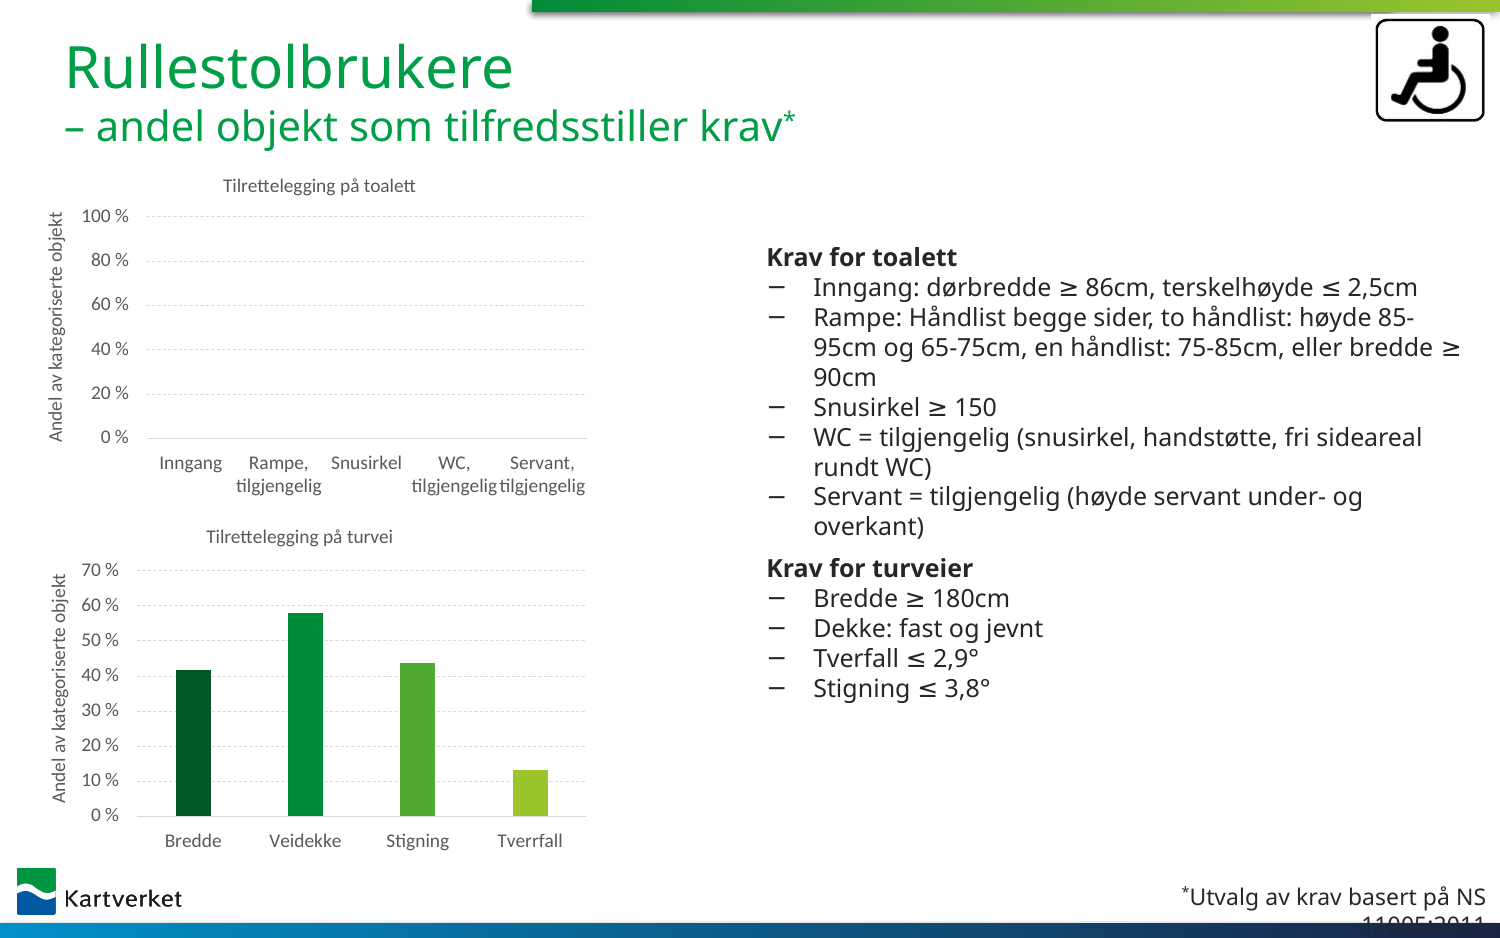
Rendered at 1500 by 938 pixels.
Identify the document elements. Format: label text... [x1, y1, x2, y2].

picture [1371, 13, 1491, 127]
text_box Rullestolbrukere – andel objekt som tilfredsstiller krav* [49, 14, 1431, 158]
picture [41, 520, 598, 859]
text_box Krav for toalett Inngang: dørbredde ≥ 86cm, terskelhøyde ≤ 2,5cm Rampe: Håndlist begge sider, to håndlist: høyde 85-95cm og 65-75cm, en håndlist: 75-85cm, eller bredde ≥ 90cm Snusirkel ≥ 150 WC = tilgjengelig (snusirkel, handstøtte, fri sideareal rundt WC) Servant = tilgjengelig (høyde servant under- og overkant) [751, 234, 1483, 545]
picture [41, 166, 598, 505]
text_box Krav for turveier Bredde ≥ 180cm Dekke: fast og jevnt Tverfall ≤ 2,9° Stigning ≤ 3,8° [751, 545, 1483, 710]
text_box *Utvalg av krav basert på NS 11005:2011 [1068, 873, 1500, 938]
